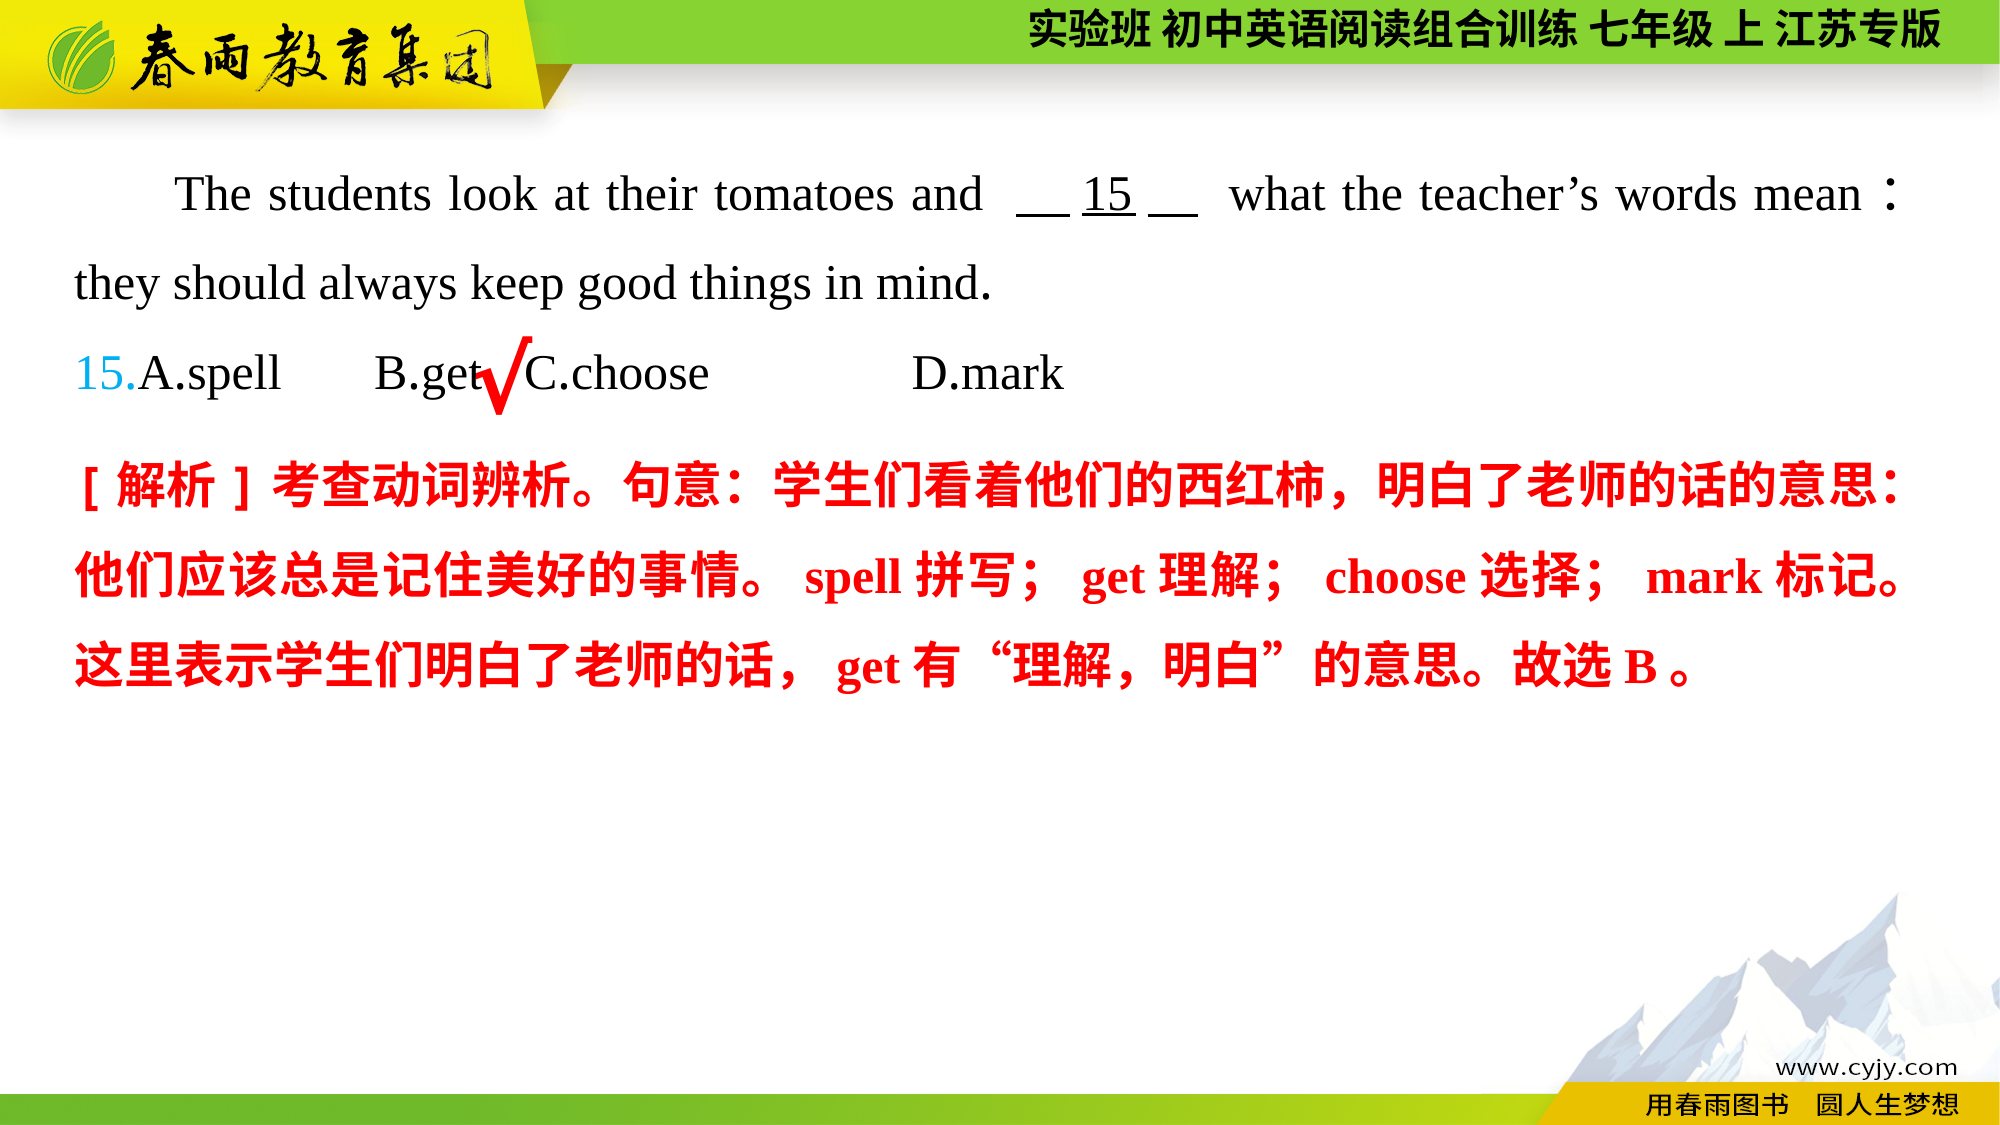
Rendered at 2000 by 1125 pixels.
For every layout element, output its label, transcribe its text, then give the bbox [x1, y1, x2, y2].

text_box √ [456, 411, 555, 416]
picture [0, 0, 2000, 1125]
text_box [解析]考查动词辨析。句意：学生们看着他们的西红柿，明白了老师的话的意思：他们应该总是记住美好的事情。spell拼写；get理解；choose选择；mark标记。这里表示学生们明白了老师的话，get有“理解，明白”的意思。故选B。 [59, 416, 1944, 702]
list The students look at their tomatoes and 15 what the teacher’s words mean： they should always keep good things in mind. 15.A.spell B.get C.choose D.mark [59, 122, 1944, 411]
